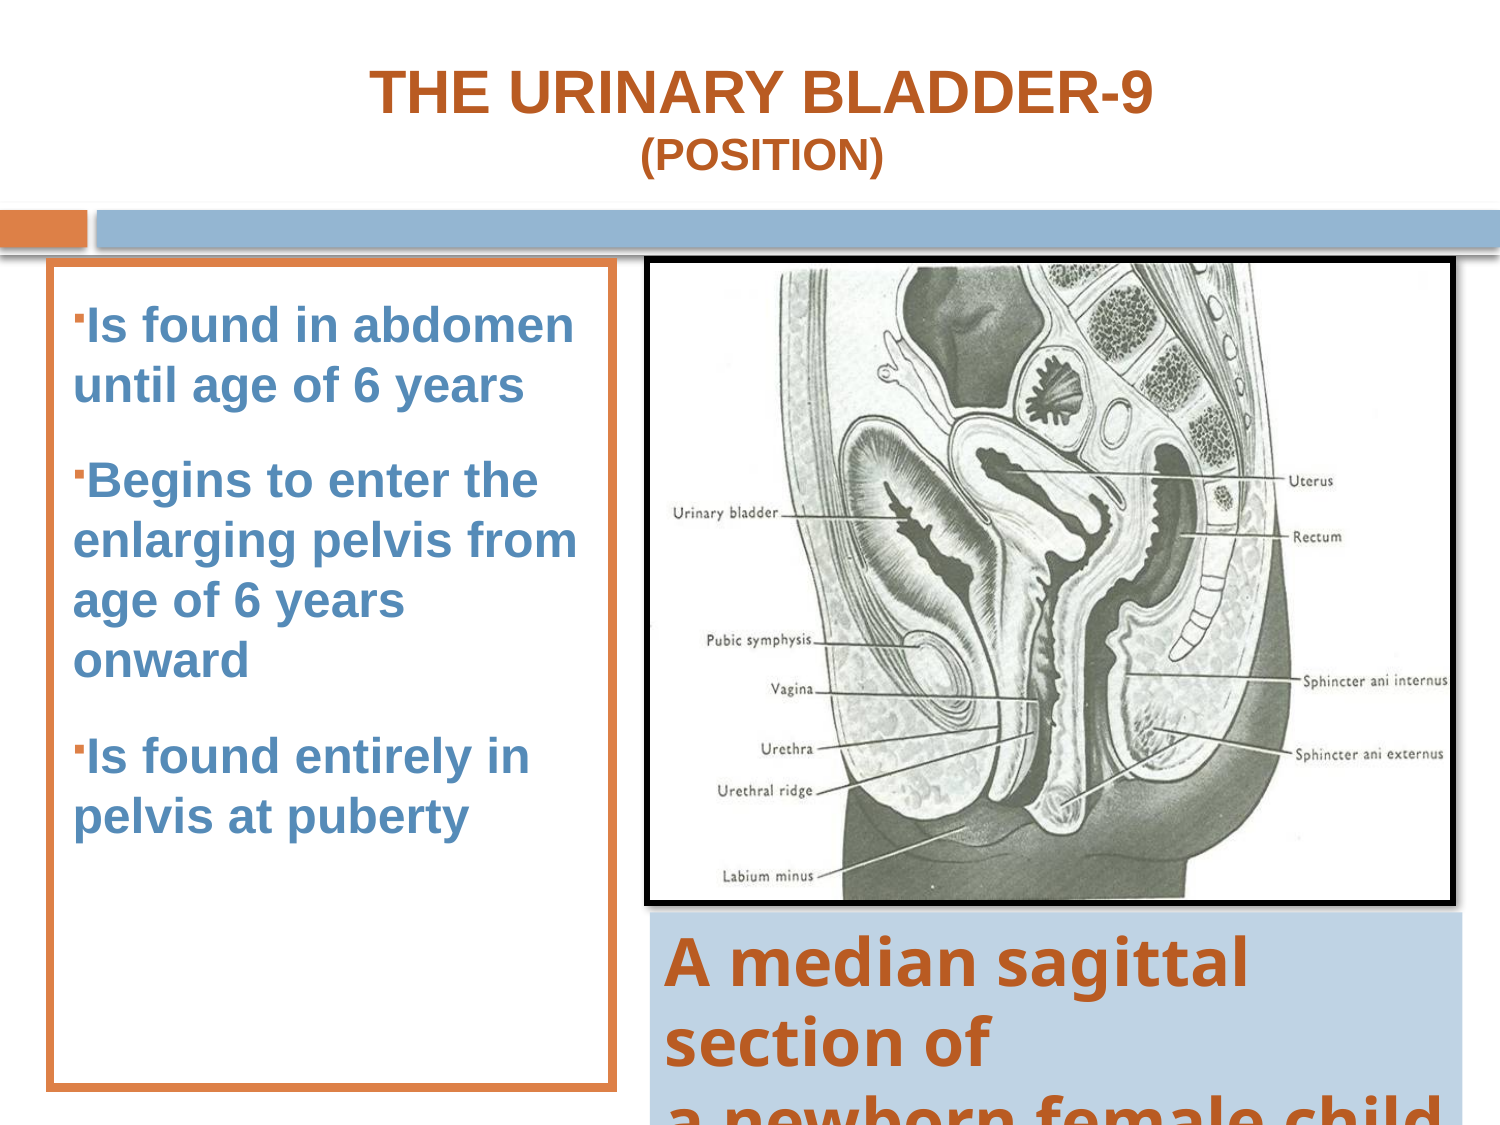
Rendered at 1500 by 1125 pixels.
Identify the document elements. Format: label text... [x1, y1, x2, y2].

list Is found in abdomen until age of 6 years Begins to enter the enlarging pelvis from age of 6 years onward Is found entirely in pelvis at puberty [46, 258, 617, 1092]
title THE URINARY BLADDER-9 (POSITION) [99, 44, 1425, 188]
text_box A median sagittal section of a newborn female child [649, 912, 1463, 1125]
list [649, 262, 1451, 901]
